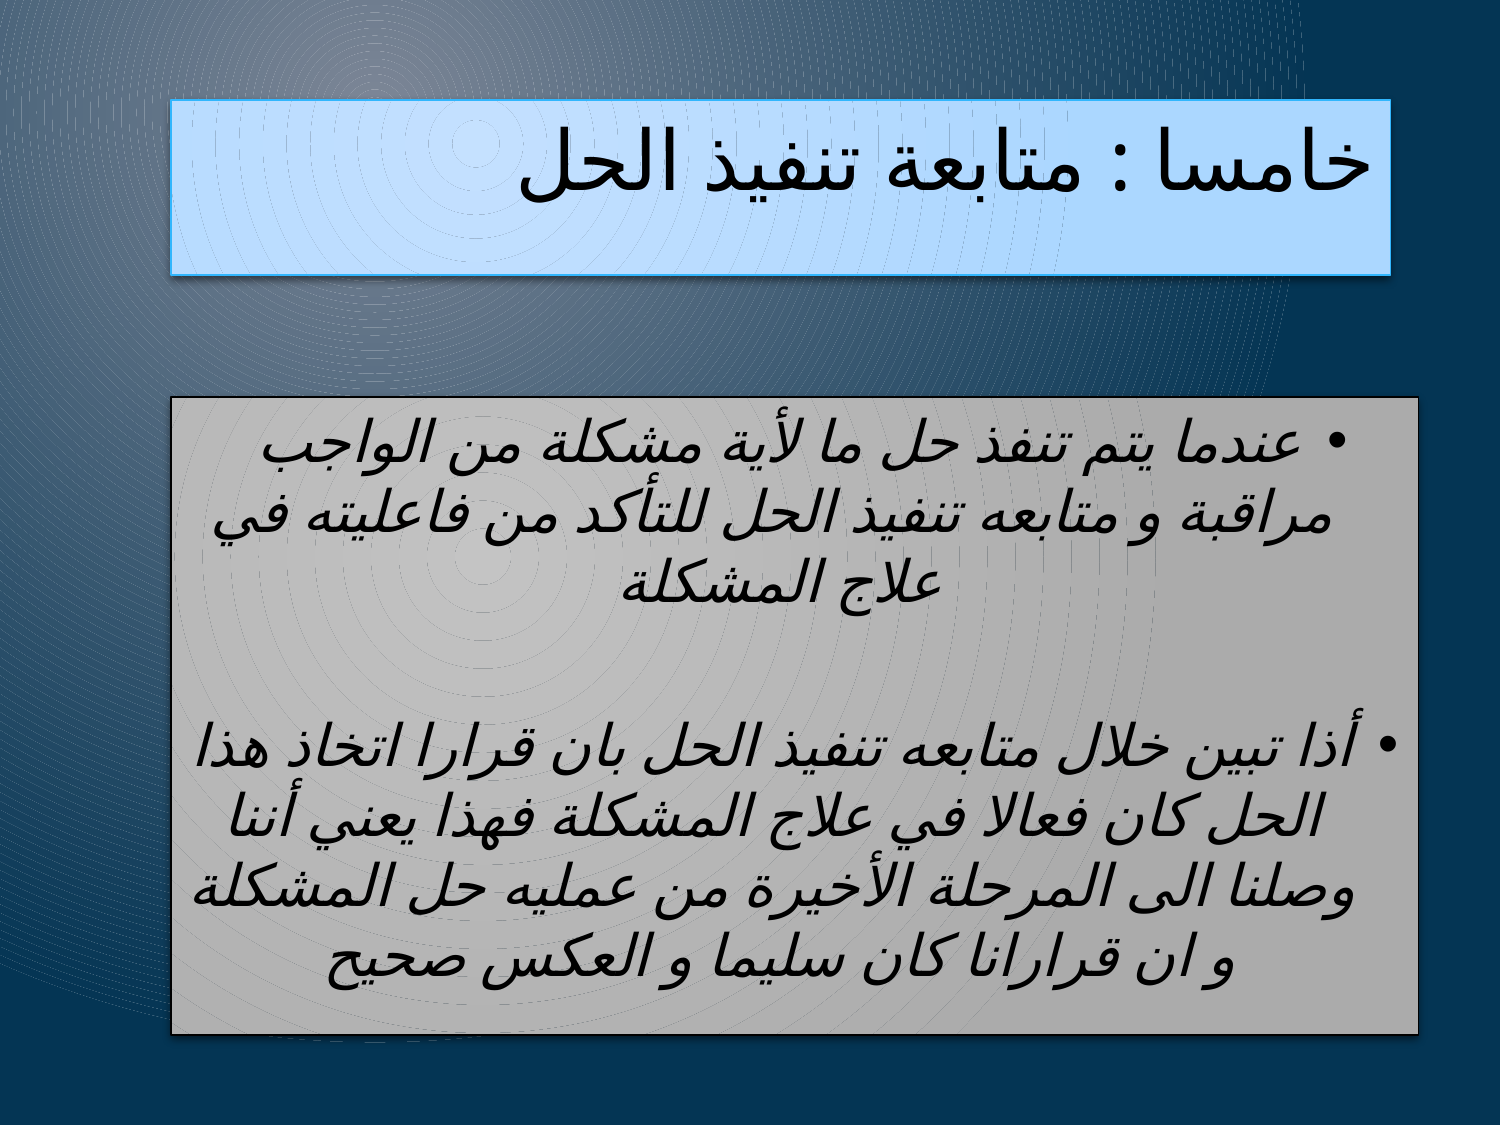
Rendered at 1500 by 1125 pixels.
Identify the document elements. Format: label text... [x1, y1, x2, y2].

list عندما يتم تنفذ حل ما لأية مشكلة من الواجب مراقبة و متابعه تنفيذ الحل للتأكد من فاعليته في علاج المشكلة أذا تبين خلال متابعه تنفيذ الحل بان قرارا اتخاذ هذا الحل كان فعالا في علاج المشكلة فهذا يعني أننا وصلنا الى المرحلة الأخيرة من عمليه حل المشكلة و ان قرارانا كان سليما و العكس صحيح [170, 396, 1419, 1036]
title خامسا : متابعة تنفيذ الحل [170, 99, 1391, 276]
